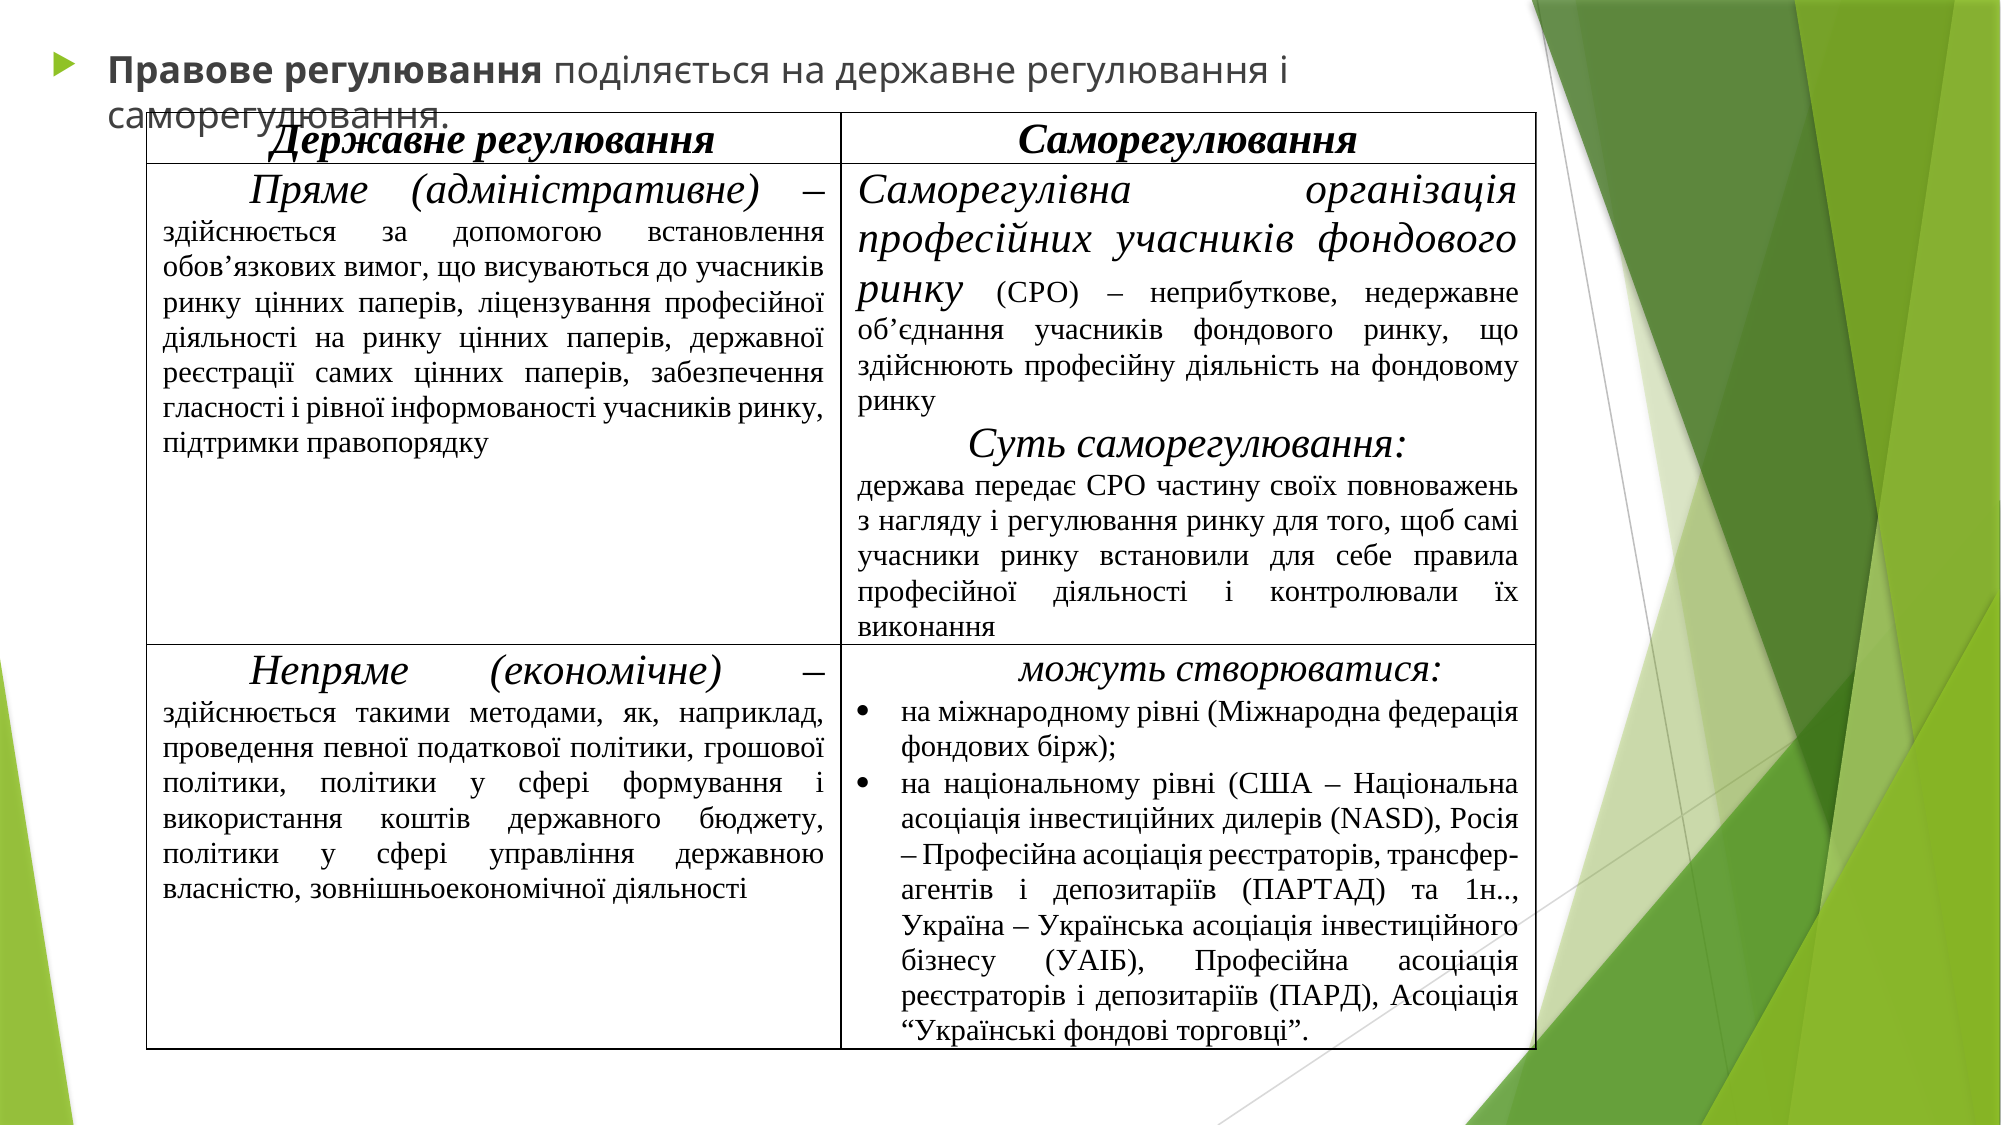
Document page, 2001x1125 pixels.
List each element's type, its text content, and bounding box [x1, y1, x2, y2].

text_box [144, 111, 1538, 1100]
list Правове регулювання поділяється на державне регулювання і саморегулювання. [35, 38, 1599, 1073]
